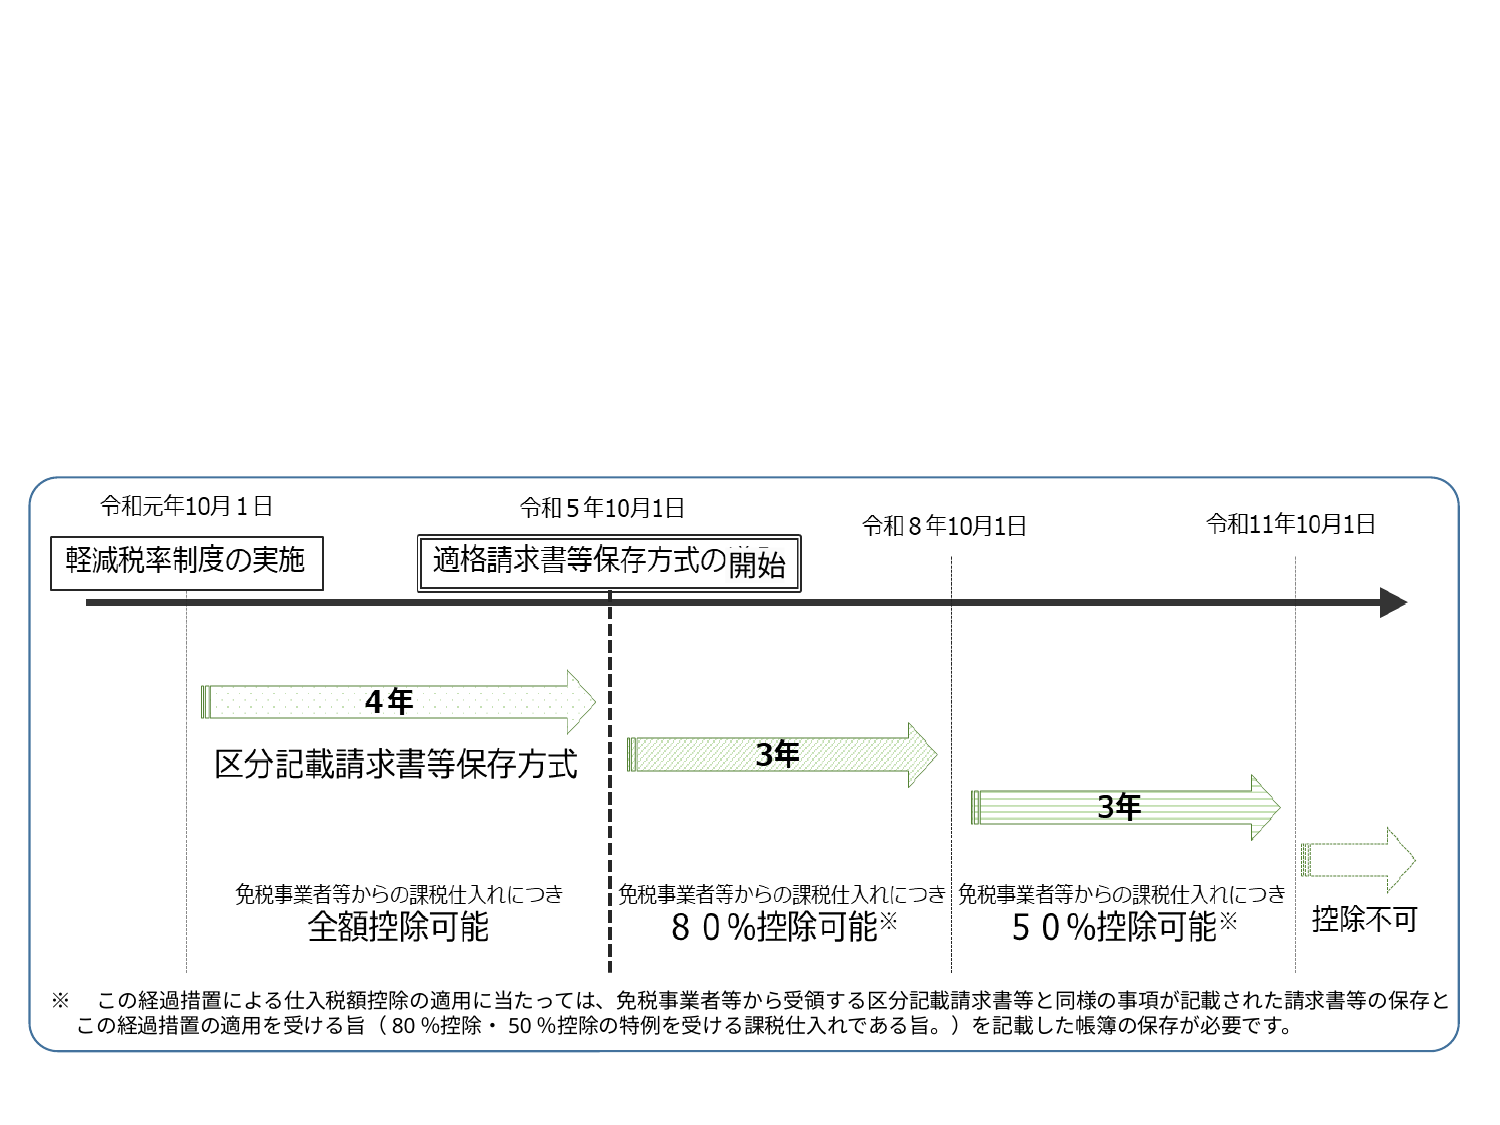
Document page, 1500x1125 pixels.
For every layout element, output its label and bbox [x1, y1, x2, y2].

text_box [29, 477, 1465, 1052]
